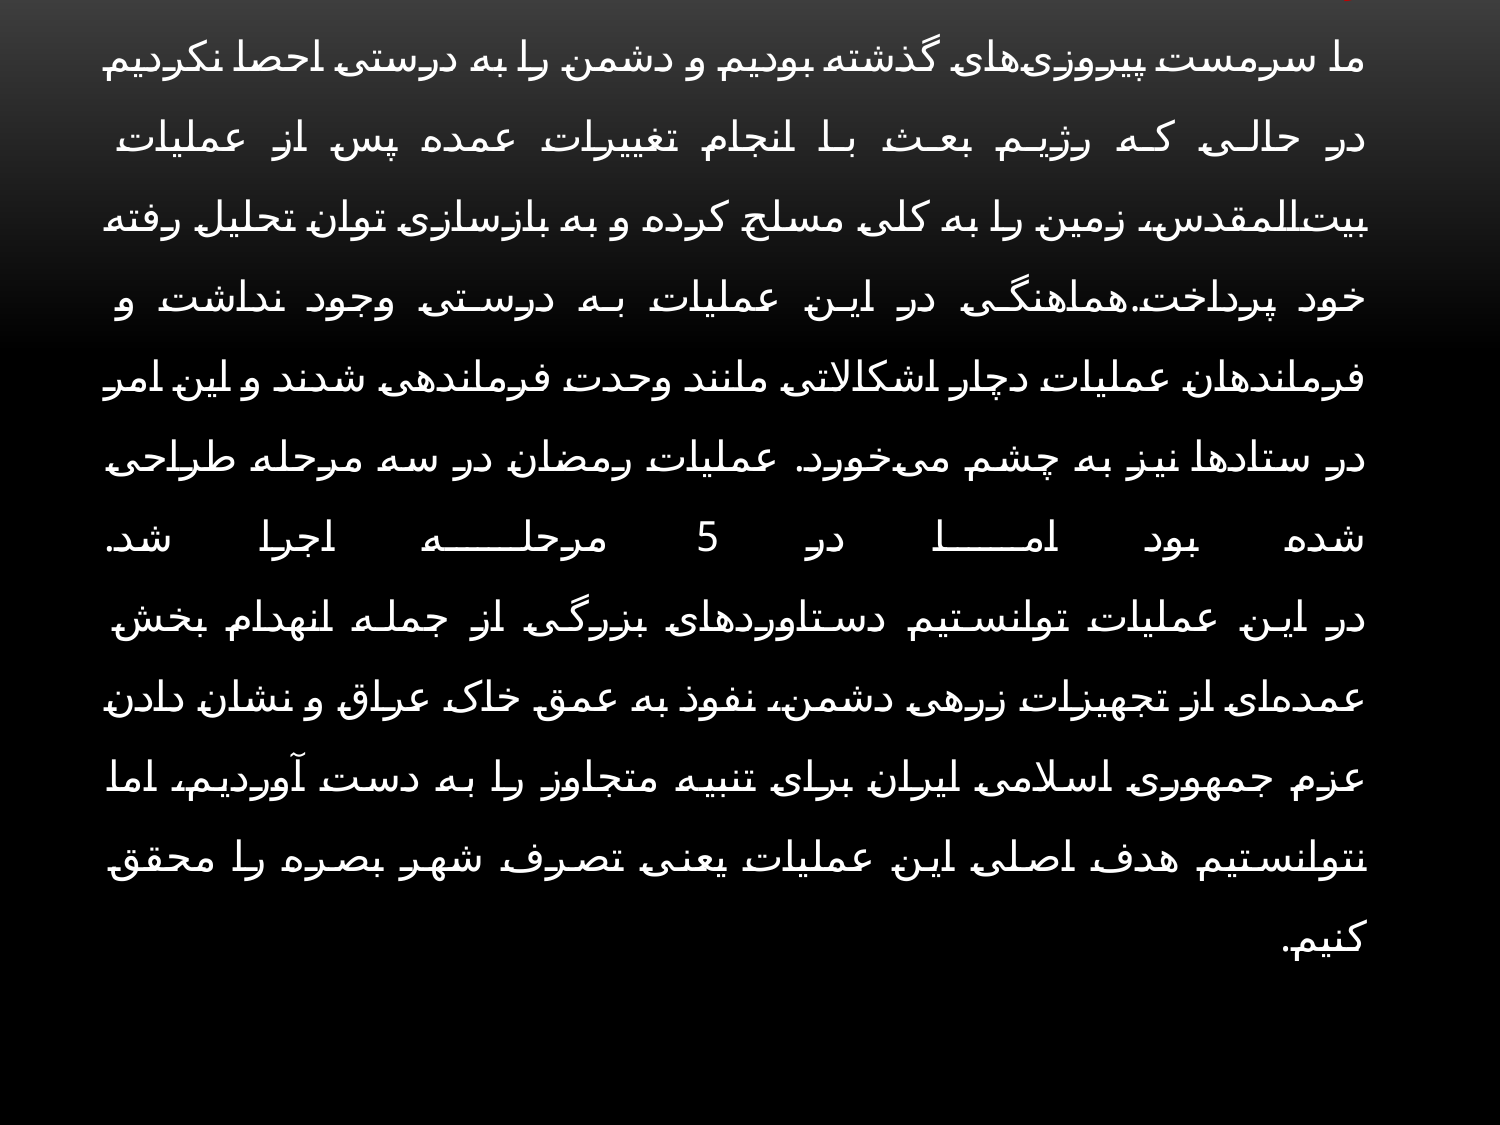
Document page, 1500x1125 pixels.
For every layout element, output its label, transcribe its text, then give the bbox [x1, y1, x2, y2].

list امیر بازنشسته تراب ذاكری، افسر اطلاعات قرارگاه كربلا در عملیات رمضان: ما سرمست پیروزی‌های گذشته بودیم و دشمن را به درستی احصا نكردیم در حالی كه رژیم بعث با انجام تغییرات عمده پس از عملیات بیت‌المقدس، زمین را به كلی مسلح كرده و به بازسازی توان تحلیل رفته خود پرداخت.هماهنگی در این عملیات به درستی وجود نداشت و فرماندهان عملیات دچار اشكالاتی مانند وحدت فرماندهی شدند و این امر در ستادها نیز به چشم می‌خورد. عملیات رمضان در سه مرحله طراحی شده بود اما در 5 مرحله اجرا شد. در این عملیات توانستیم دستاوردهای بزرگی از جمله انهدام بخش عمده‌ای از تجهیزات زرهی دشمن، نفوذ به عمق خاک عراق و نشان دادن عزم جمهوری اسلامی ایران برای تنبیه متجاوز را به دست آوردیم، اما نتوانستیم هدف اصلی این عملیات یعنی تصرف شهر بصره را محقق كنیم. [88, 160, 1382, 968]
